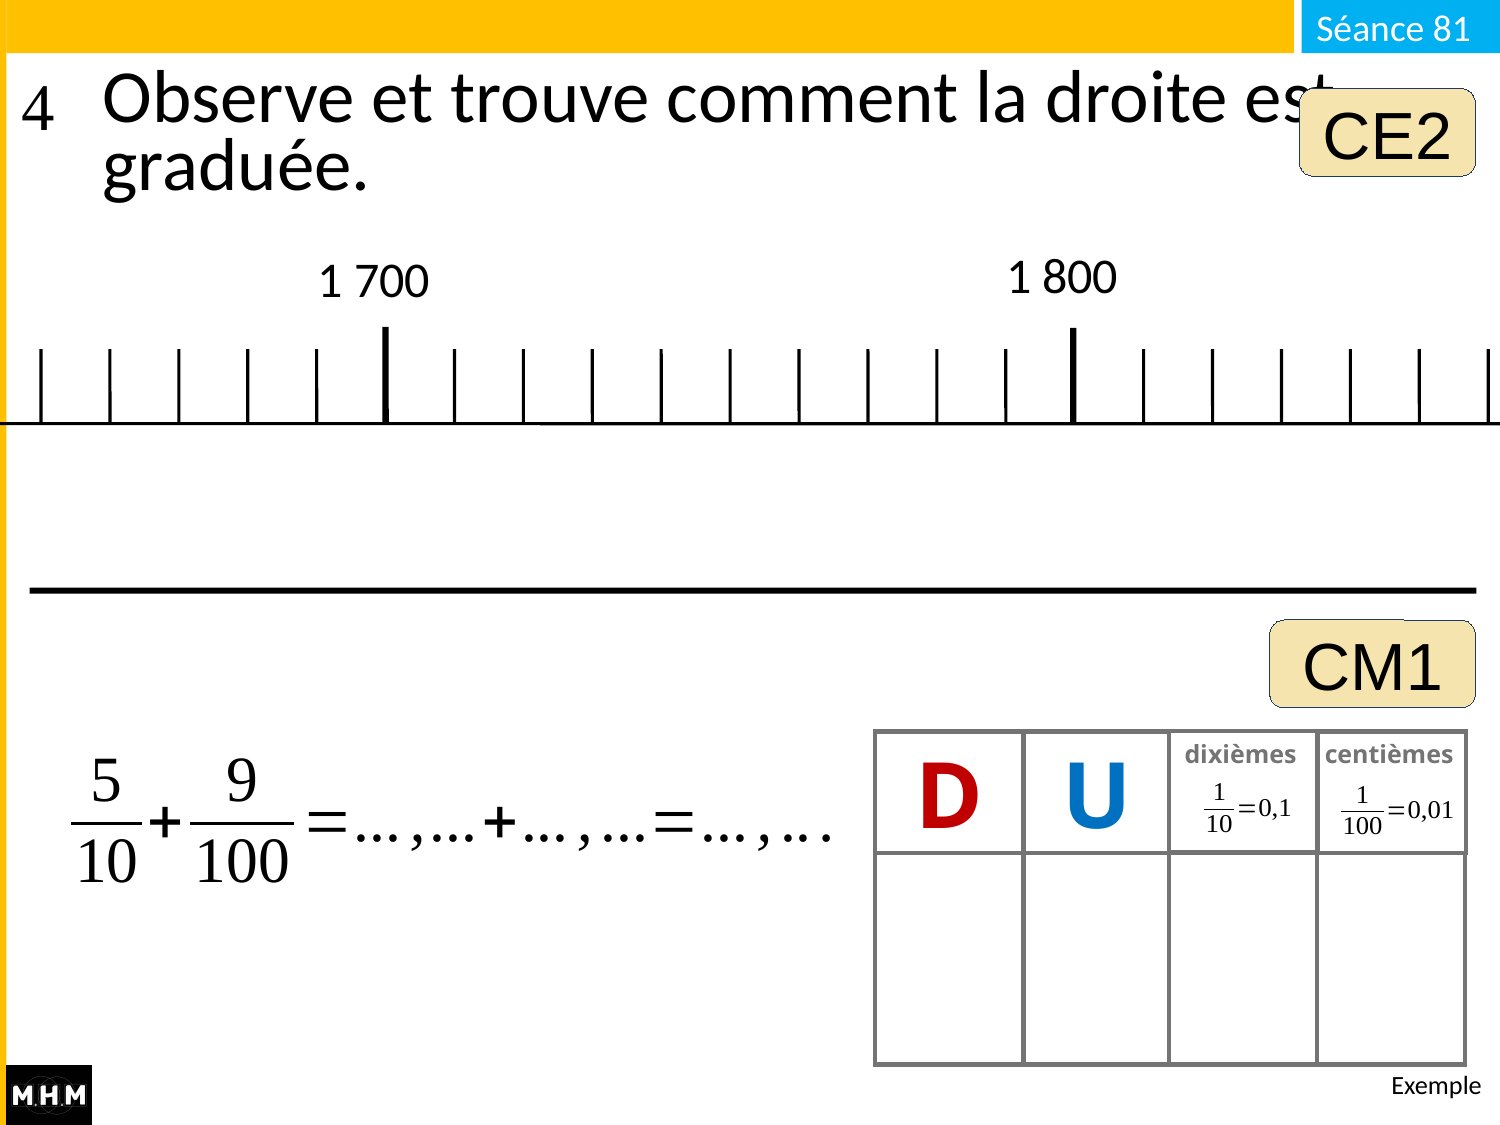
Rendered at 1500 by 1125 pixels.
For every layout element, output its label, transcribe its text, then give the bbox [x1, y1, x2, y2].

text_box CE2 [1299, 88, 1476, 177]
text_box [0, 326, 1500, 425]
title Observe et trouve comment la droite est graduée. [87, 55, 1488, 218]
picture [6, 1065, 92, 1125]
list Exemple [1373, 1064, 1500, 1125]
text_box 1 800 [991, 236, 1144, 311]
text_box CM1 [1269, 619, 1476, 708]
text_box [874, 730, 1466, 1065]
text_box 1 700 [303, 240, 468, 316]
